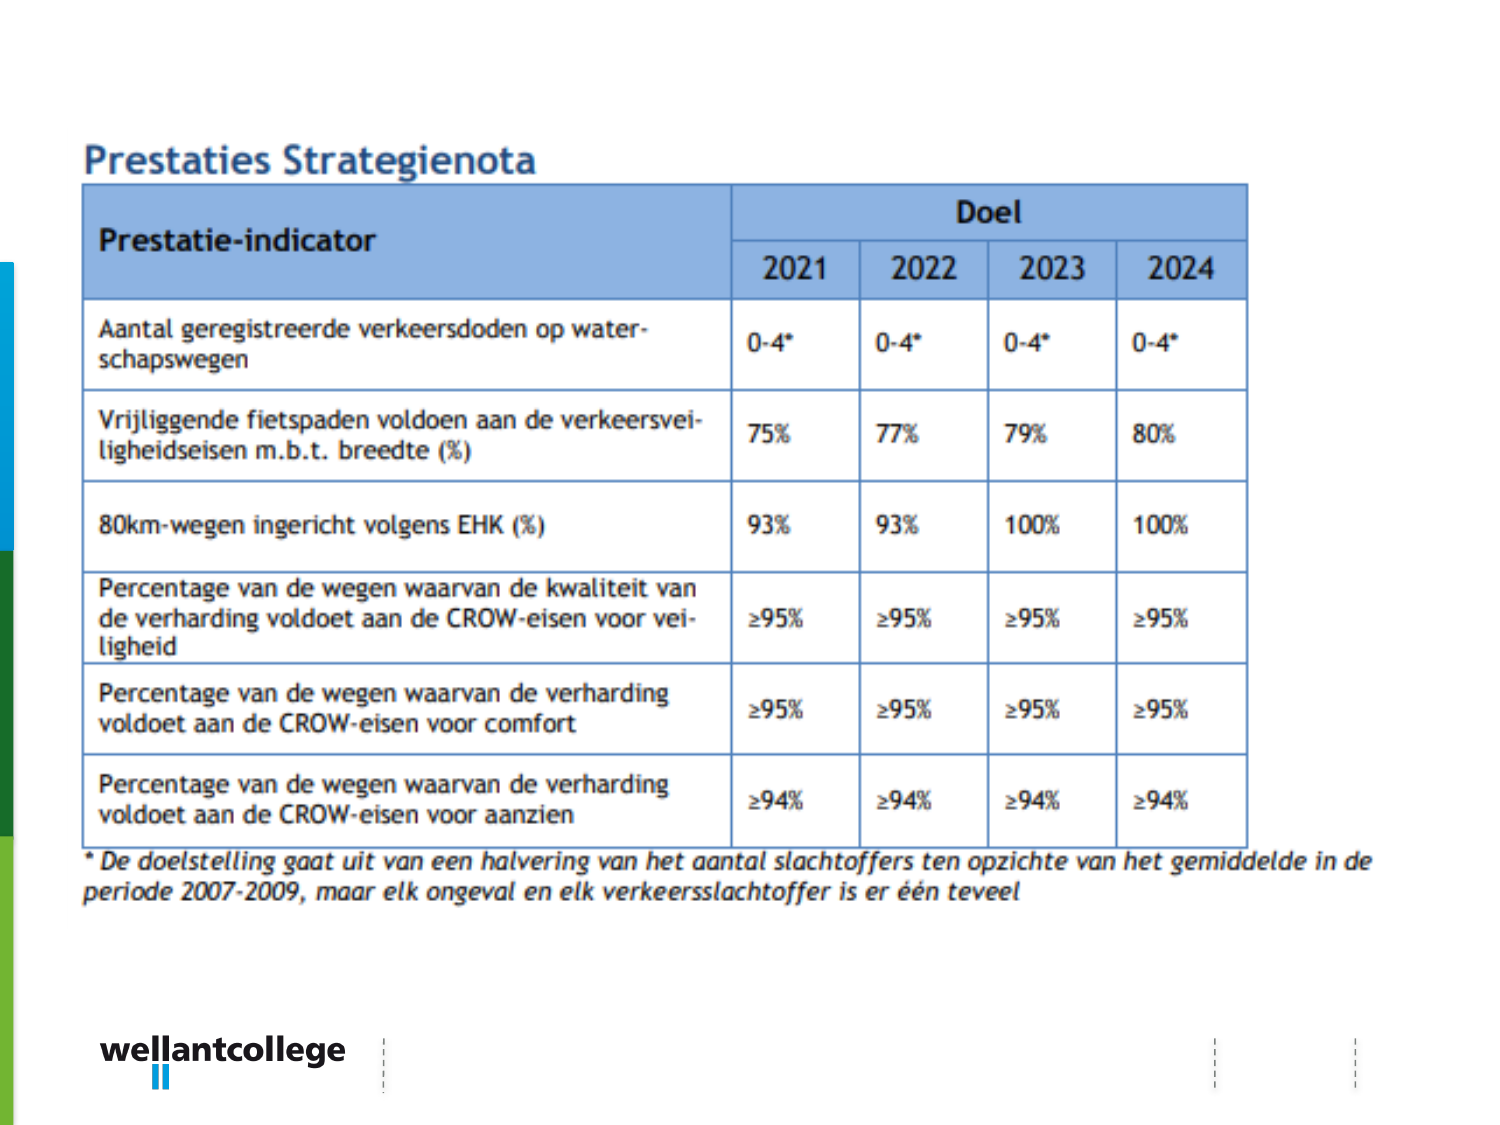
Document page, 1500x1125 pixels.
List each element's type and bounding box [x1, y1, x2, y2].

picture [65, 128, 1396, 929]
